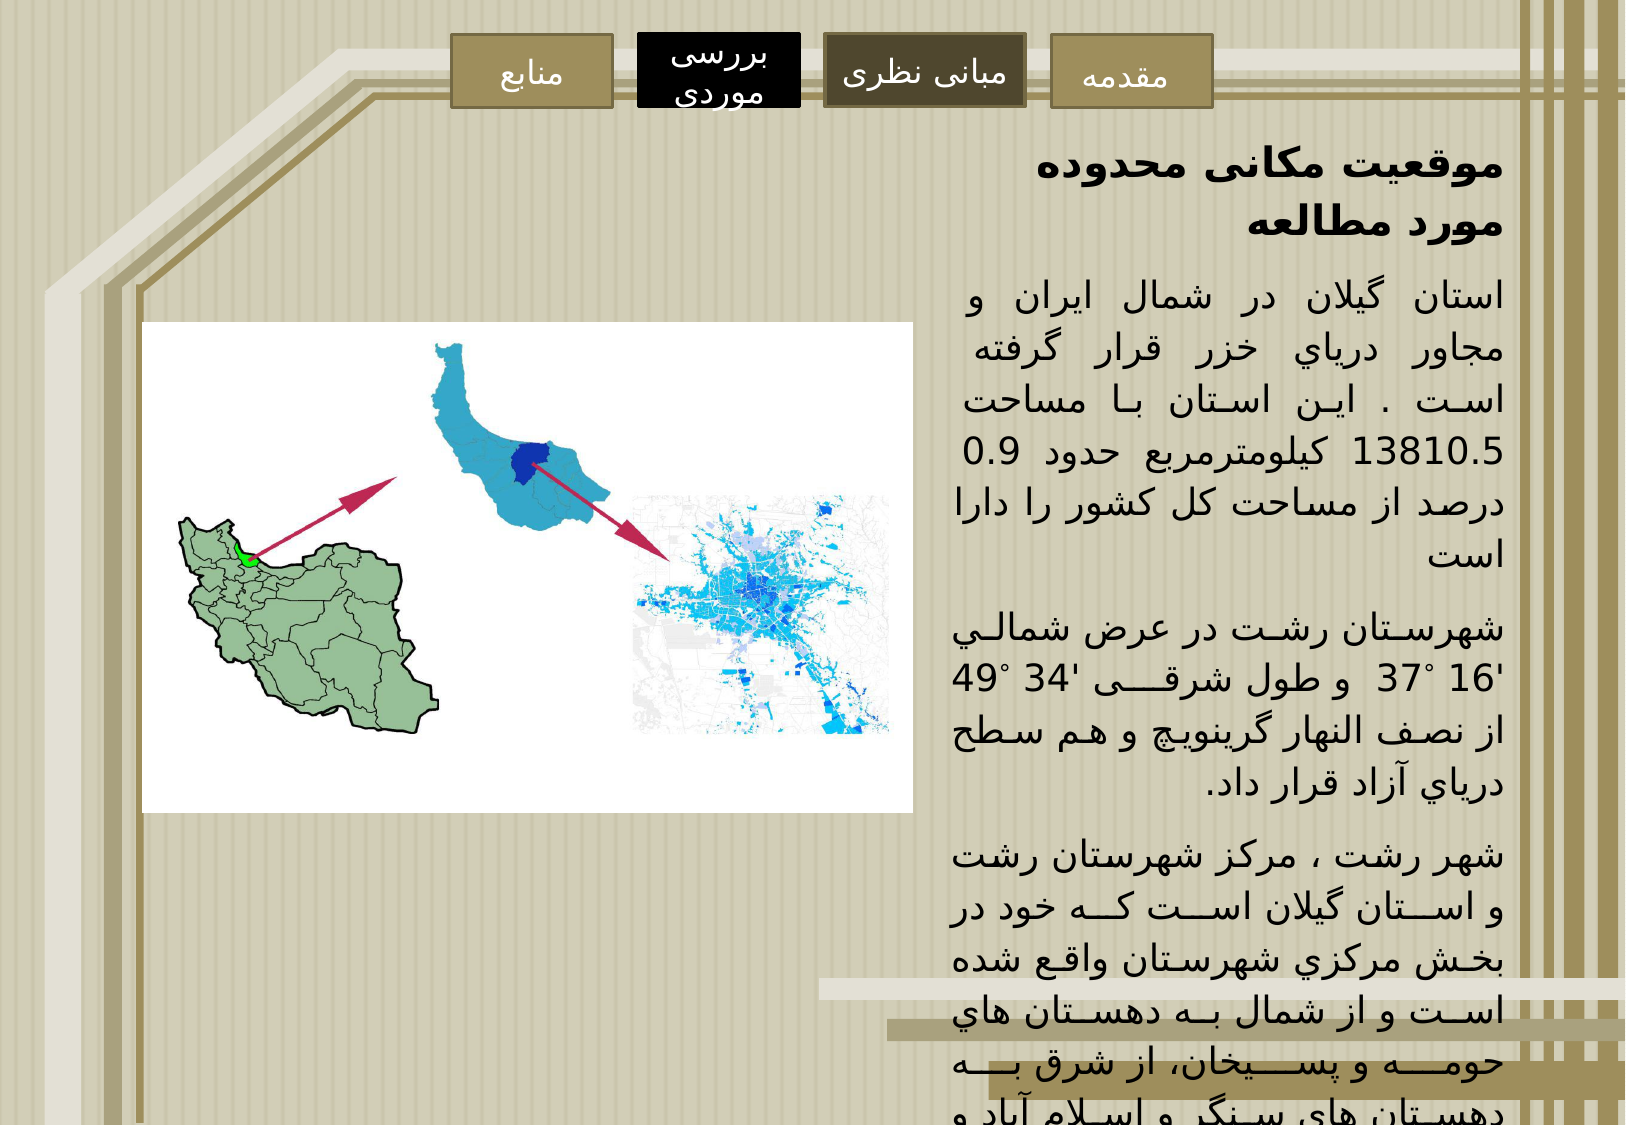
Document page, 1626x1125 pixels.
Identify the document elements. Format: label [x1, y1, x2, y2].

picture [141, 322, 913, 814]
text_box [8, 0, 1625, 1125]
